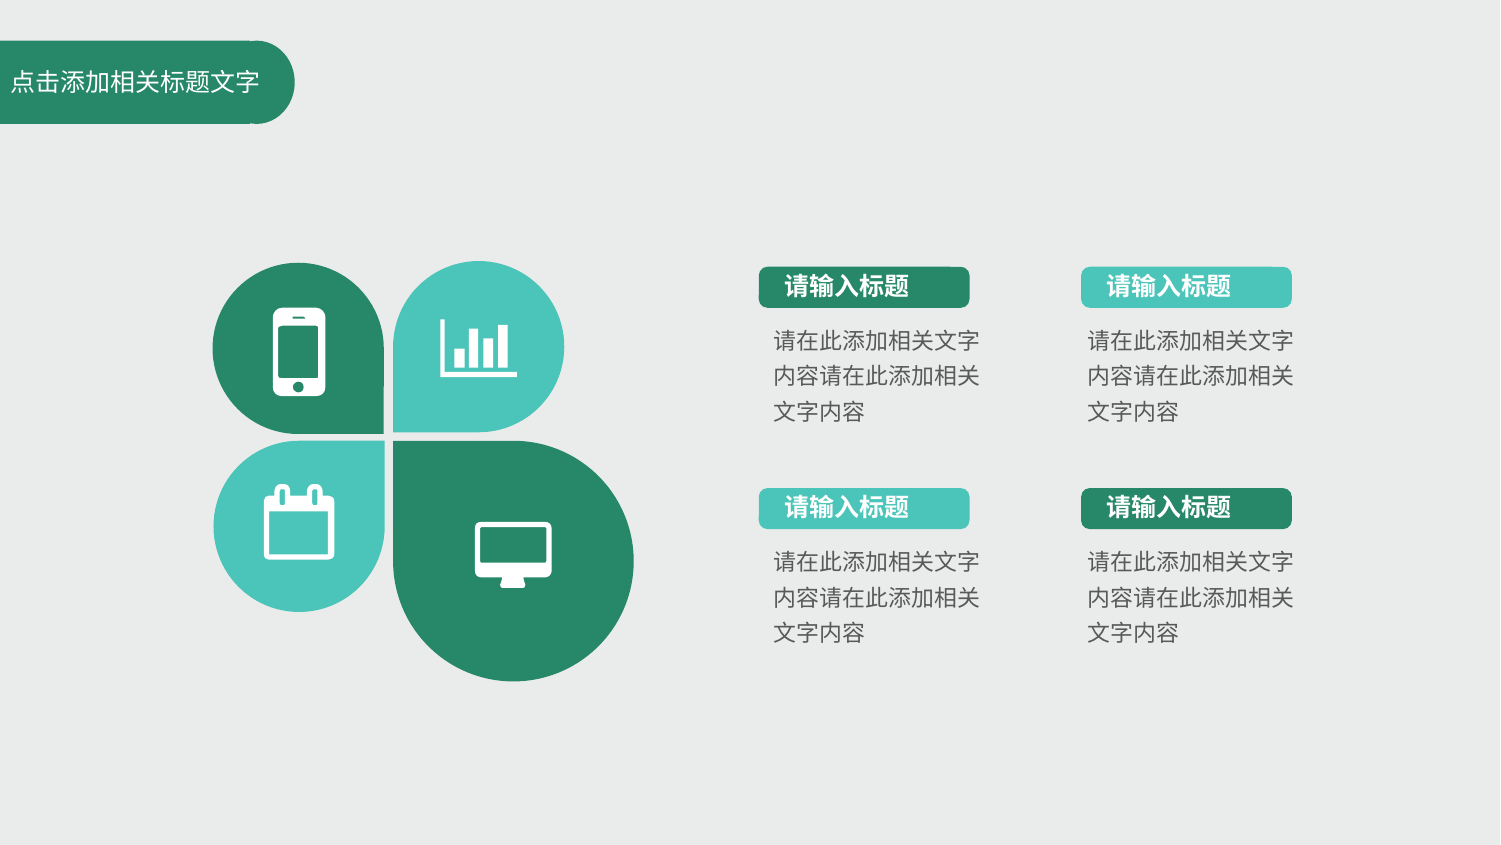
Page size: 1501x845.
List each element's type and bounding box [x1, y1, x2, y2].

text_box [392, 439, 635, 683]
text_box [474, 521, 552, 588]
text_box [758, 262, 1015, 435]
picture [0, 0, 1501, 845]
text_box [272, 307, 326, 397]
text_box [440, 319, 517, 378]
text_box [211, 261, 385, 436]
text_box [263, 484, 335, 560]
text_box [758, 483, 1015, 656]
text_box [1072, 483, 1329, 656]
text_box [212, 439, 386, 614]
text_box [1072, 262, 1329, 435]
text_box [392, 259, 566, 434]
